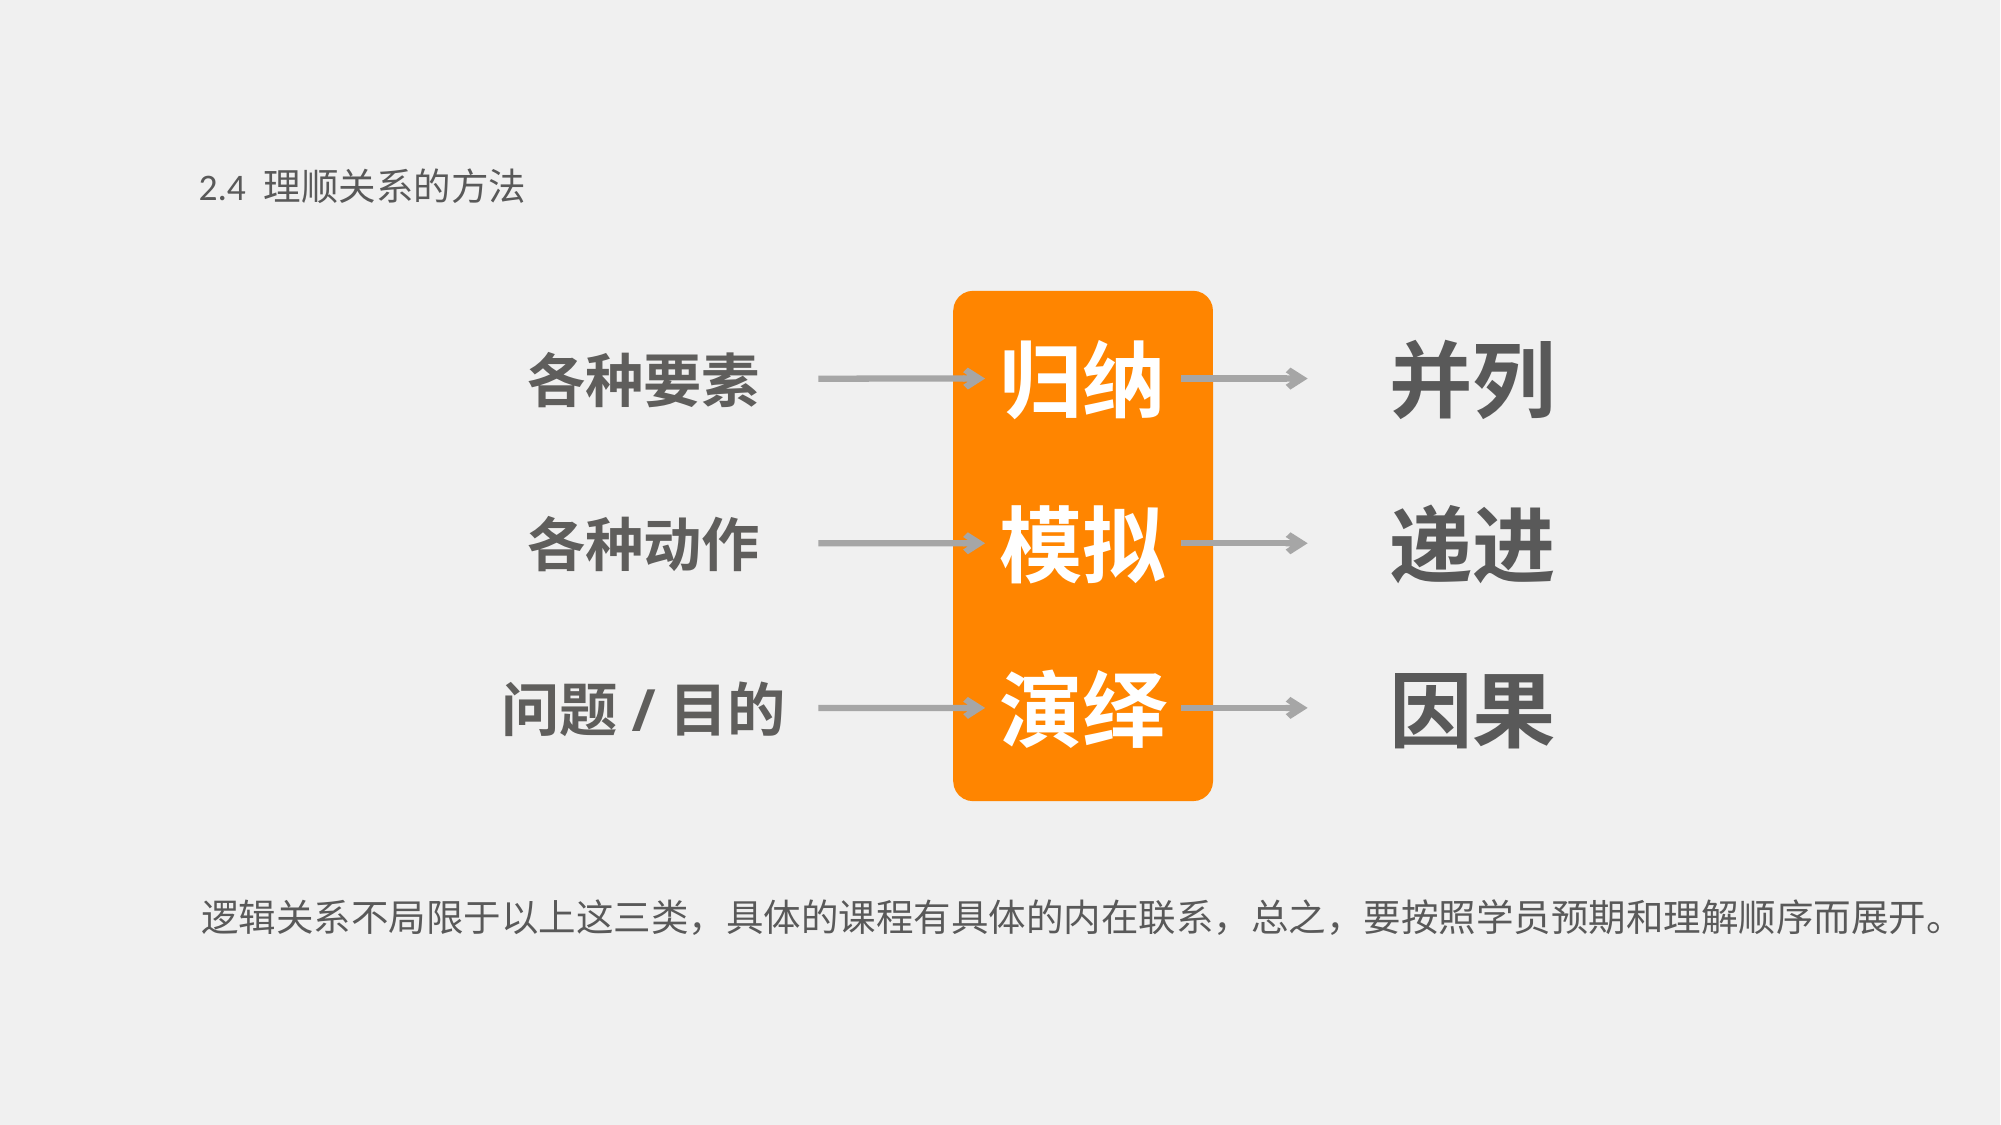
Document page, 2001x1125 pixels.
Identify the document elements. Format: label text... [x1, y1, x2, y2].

text_box 递进 [1307, 485, 1639, 601]
text_box [952, 380, 1215, 542]
text_box 2.4 理顺关系的方法 [183, 155, 541, 216]
text_box [952, 289, 1215, 377]
text_box 因果 [1307, 650, 1639, 766]
text_box 演绎 [985, 650, 1182, 766]
text_box 并列 [1307, 321, 1639, 436]
text_box 问题/目的 [468, 665, 819, 751]
text_box 各种动作 [468, 501, 819, 586]
text_box [952, 709, 1215, 803]
text_box [952, 544, 1215, 707]
text_box 模拟 [985, 485, 1182, 601]
text_box 逻辑关系不局限于以上这三类，具体的课程有具体的内在联系，总之，要按照学员预期和理解顺序而展开。 [186, 877, 1982, 947]
text_box 各种要素 [468, 336, 819, 422]
text_box 归纳 [985, 321, 1182, 436]
